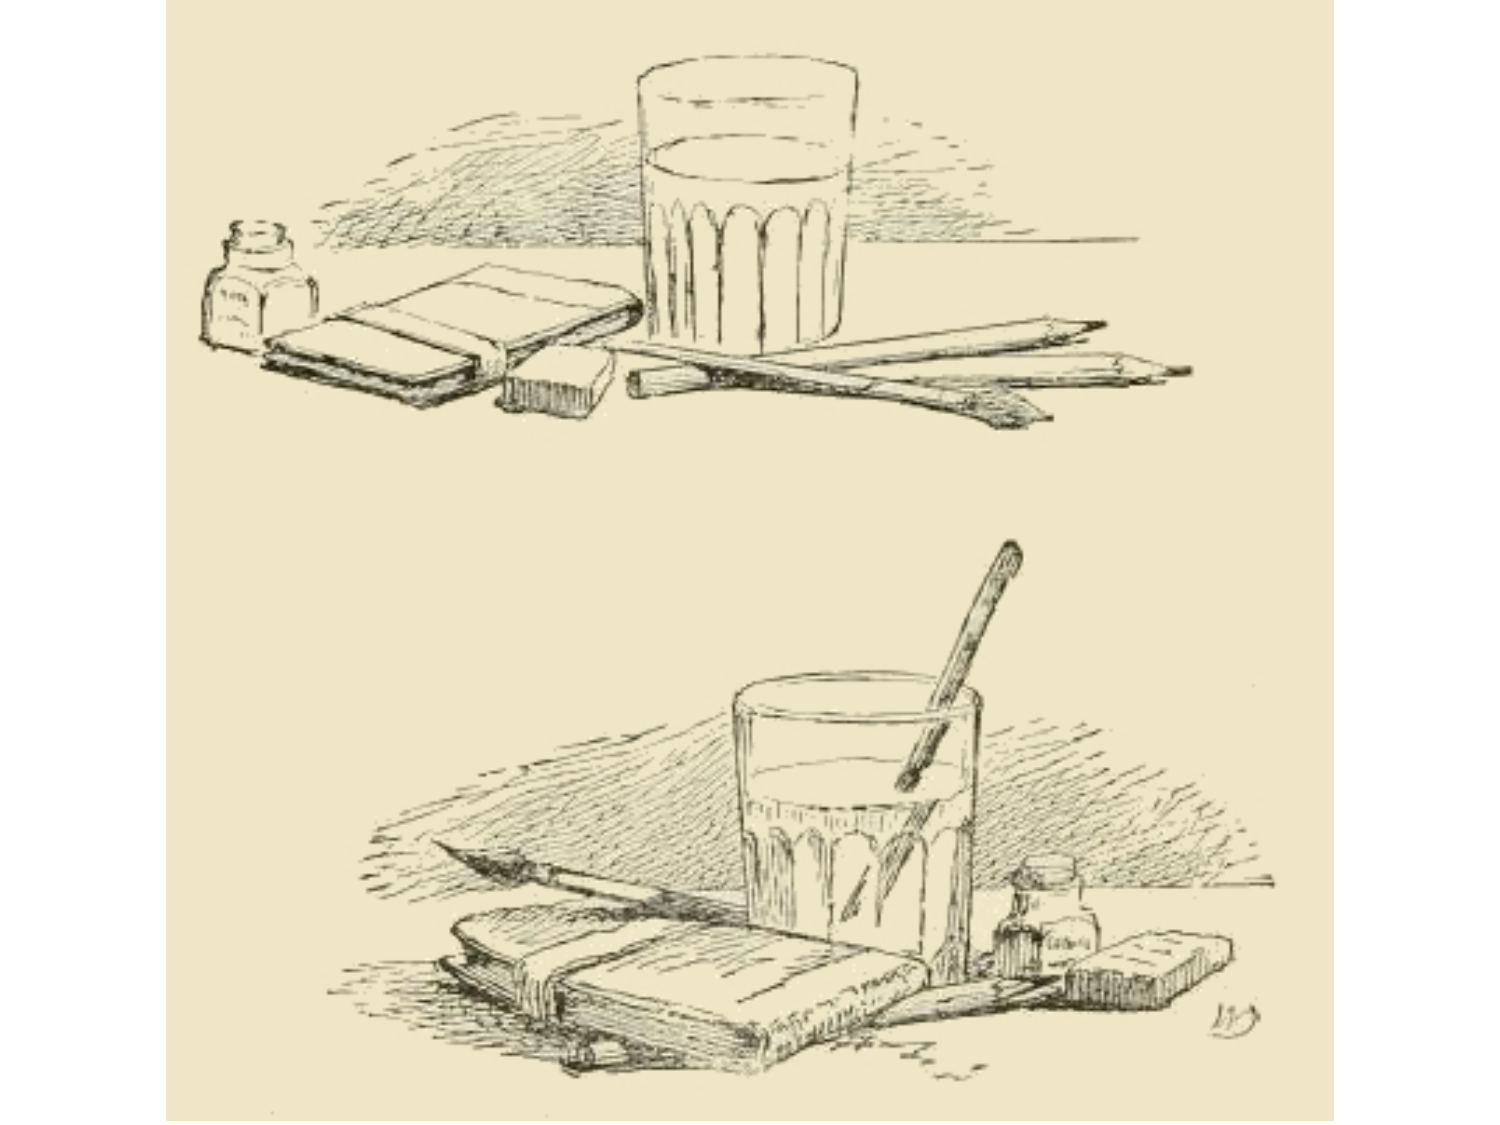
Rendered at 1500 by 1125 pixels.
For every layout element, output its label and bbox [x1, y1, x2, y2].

list [166, 0, 1334, 1121]
